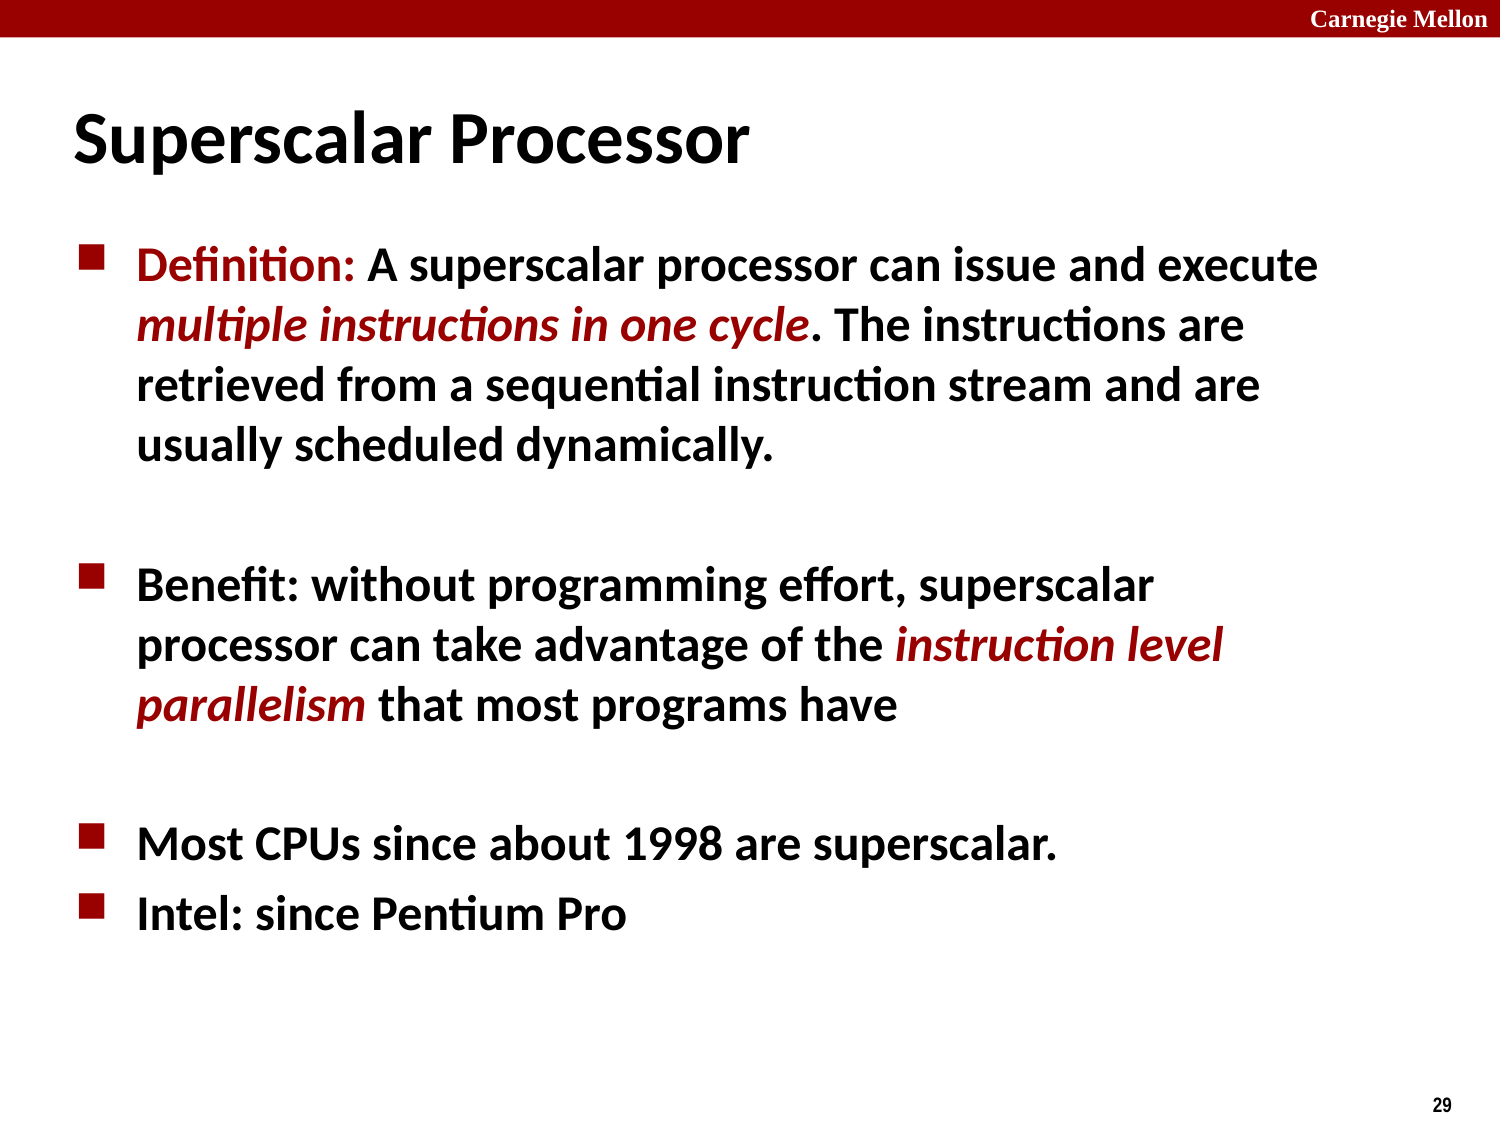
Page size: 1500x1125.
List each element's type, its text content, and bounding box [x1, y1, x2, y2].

list Definition: A superscalar processor can issue and execute multiple instructions in one cycle. The instructions are retrieved from a sequential instruction stream and are usually scheduled dynamically. Benefit: without programming effort, superscalar processor can take advantage of the instruction level parallelism that most programs have Most CPUs since about 1998 are superscalar. Intel: since Pentium Pro [64, 223, 1361, 1040]
title Superscalar Processor [58, 71, 1305, 197]
